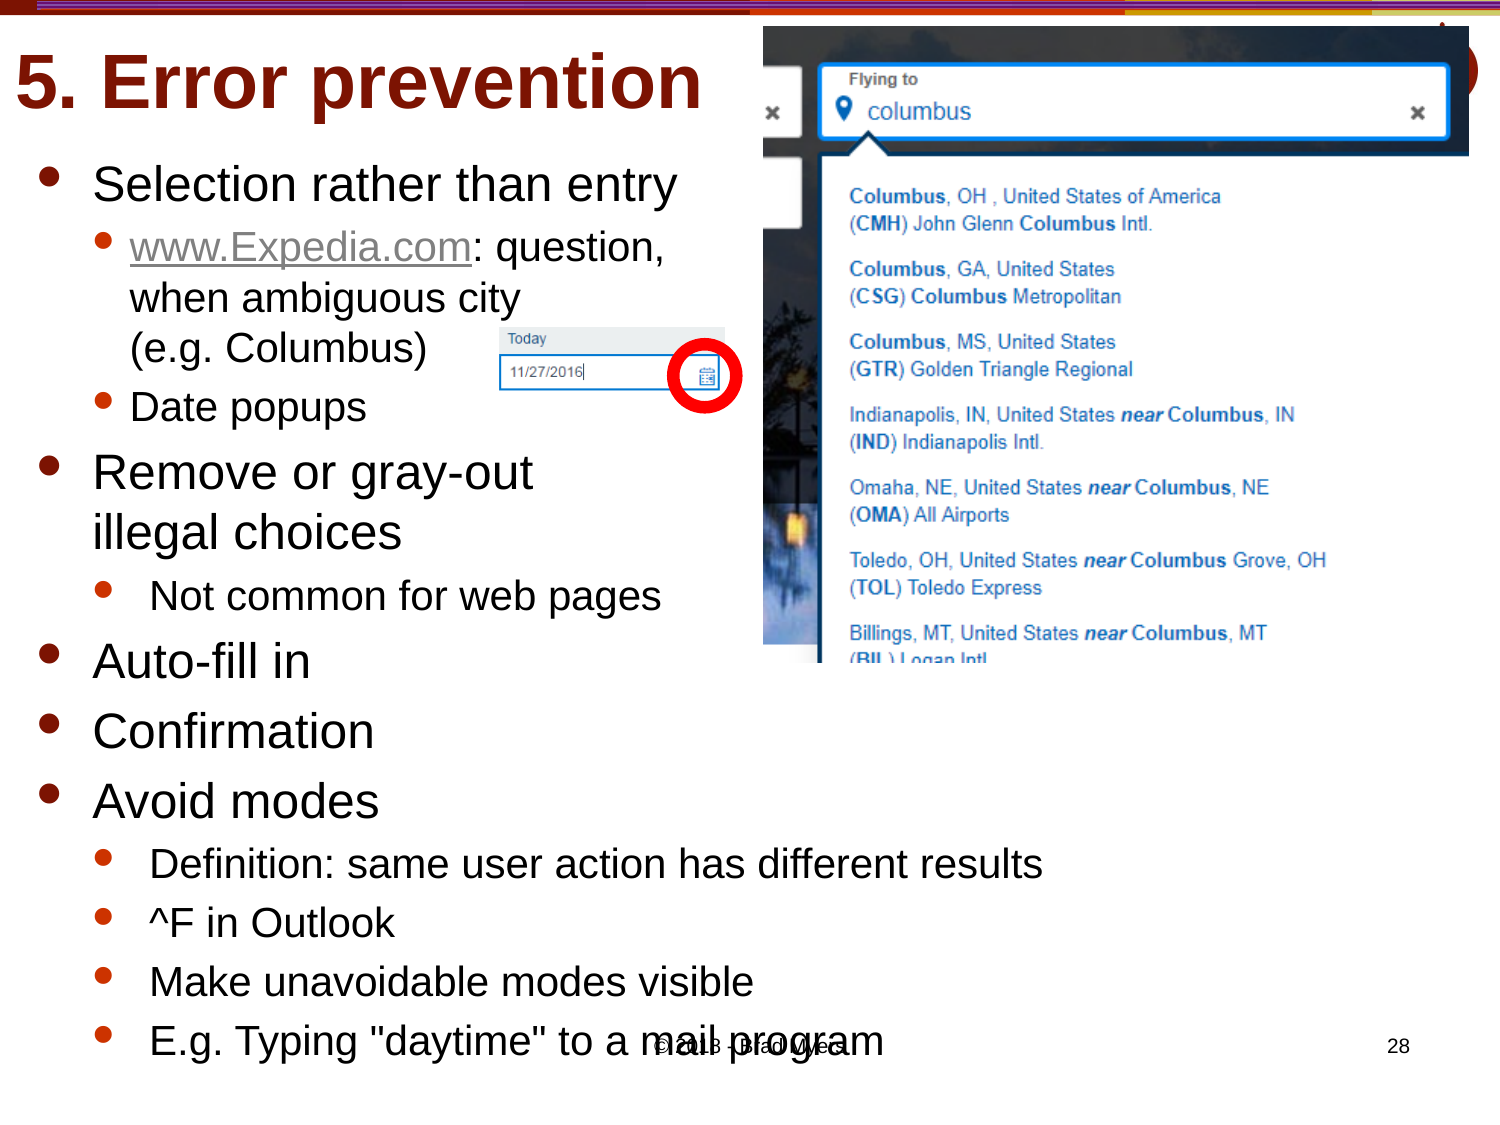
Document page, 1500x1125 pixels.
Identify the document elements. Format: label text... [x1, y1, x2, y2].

title 5. Error prevention [0, 19, 764, 132]
list Selection rather than entry www.Expedia.com: question, when ambiguous city (e.g. Columbus) Date popups Remove or gray-out illegal choices Not common for web pages Auto-fill in Confirmation Avoid modes Definition: same user action has different results ^F in Outlook Make unavoidable modes visible E.g. Typing "daytime" to a mail program [21, 143, 1372, 1076]
picture [763, 22, 1478, 663]
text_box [495, 326, 737, 408]
picture [37, 1, 1500, 10]
slide_number 28 [1074, 1024, 1426, 1101]
footer © 2018 - Brad Myers [512, 1024, 988, 1101]
